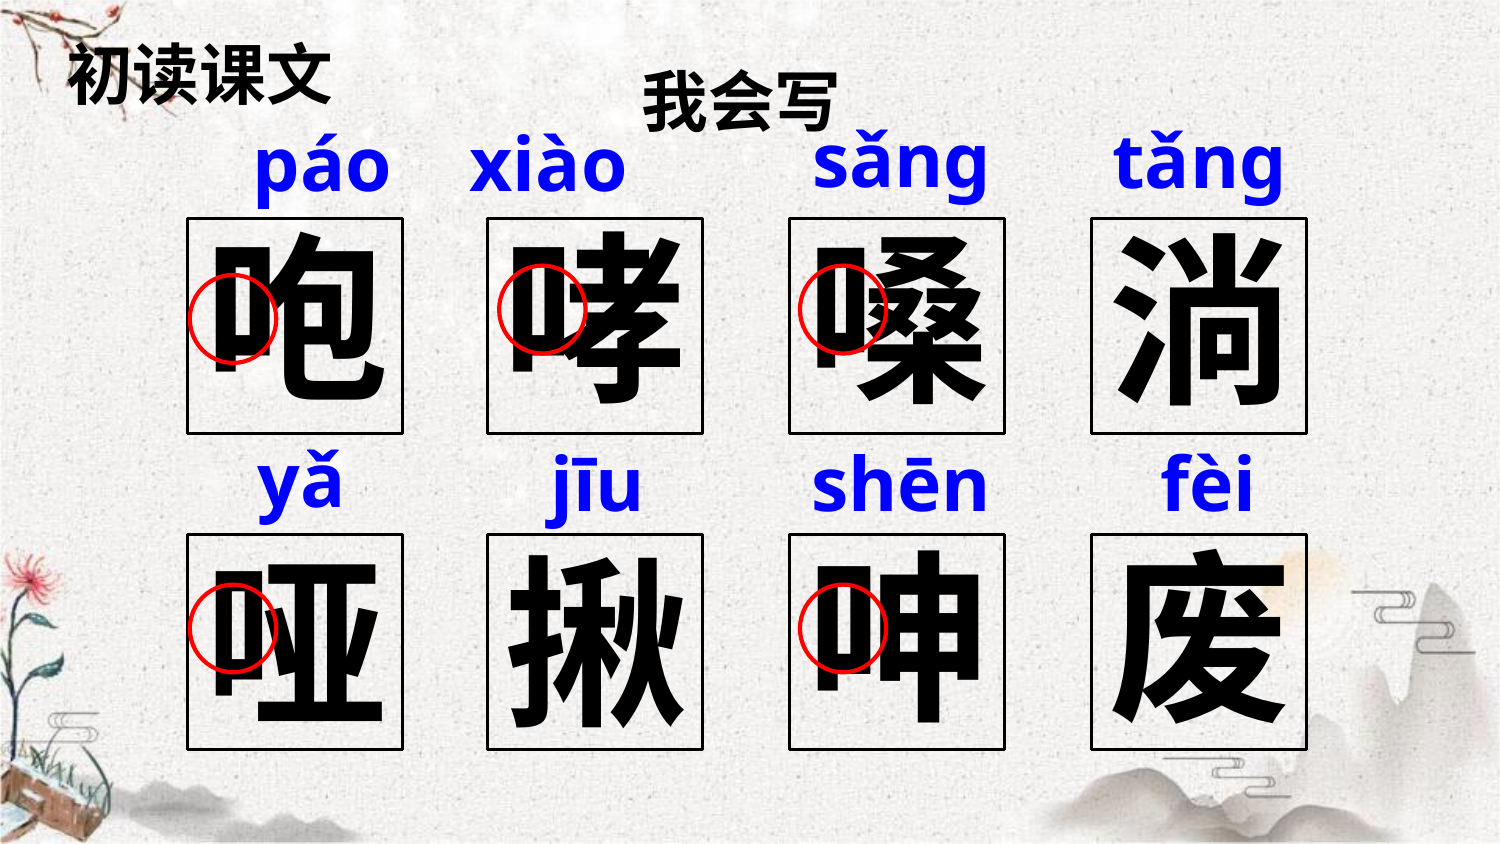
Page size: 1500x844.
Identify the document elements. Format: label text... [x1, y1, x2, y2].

text_box [799, 265, 887, 354]
text_box 揪 [489, 521, 703, 756]
text_box 咆 [189, 196, 403, 432]
text_box [499, 265, 586, 354]
text_box páo xiào [237, 109, 721, 215]
text_box [189, 584, 277, 673]
text_box shēn [796, 429, 1007, 534]
text_box 哮 [489, 215, 703, 432]
text_box fèi [1146, 429, 1273, 534]
text_box 我会写 [566, 52, 917, 148]
picture [0, 0, 1500, 844]
text_box 废 [1094, 516, 1308, 751]
text_box 哑 [189, 521, 403, 756]
text_box 嗓 [791, 198, 1005, 433]
text_box jīu [535, 428, 661, 534]
text_box 淌 [1094, 199, 1308, 434]
text_box 呻 [791, 516, 1005, 751]
text_box 初读课文 [51, 25, 415, 130]
text_box tǎnɡ [1097, 106, 1302, 212]
text_box sǎnɡ [797, 104, 1006, 210]
text_box yǎ [243, 425, 361, 530]
text_box [799, 584, 887, 673]
text_box [189, 274, 277, 363]
